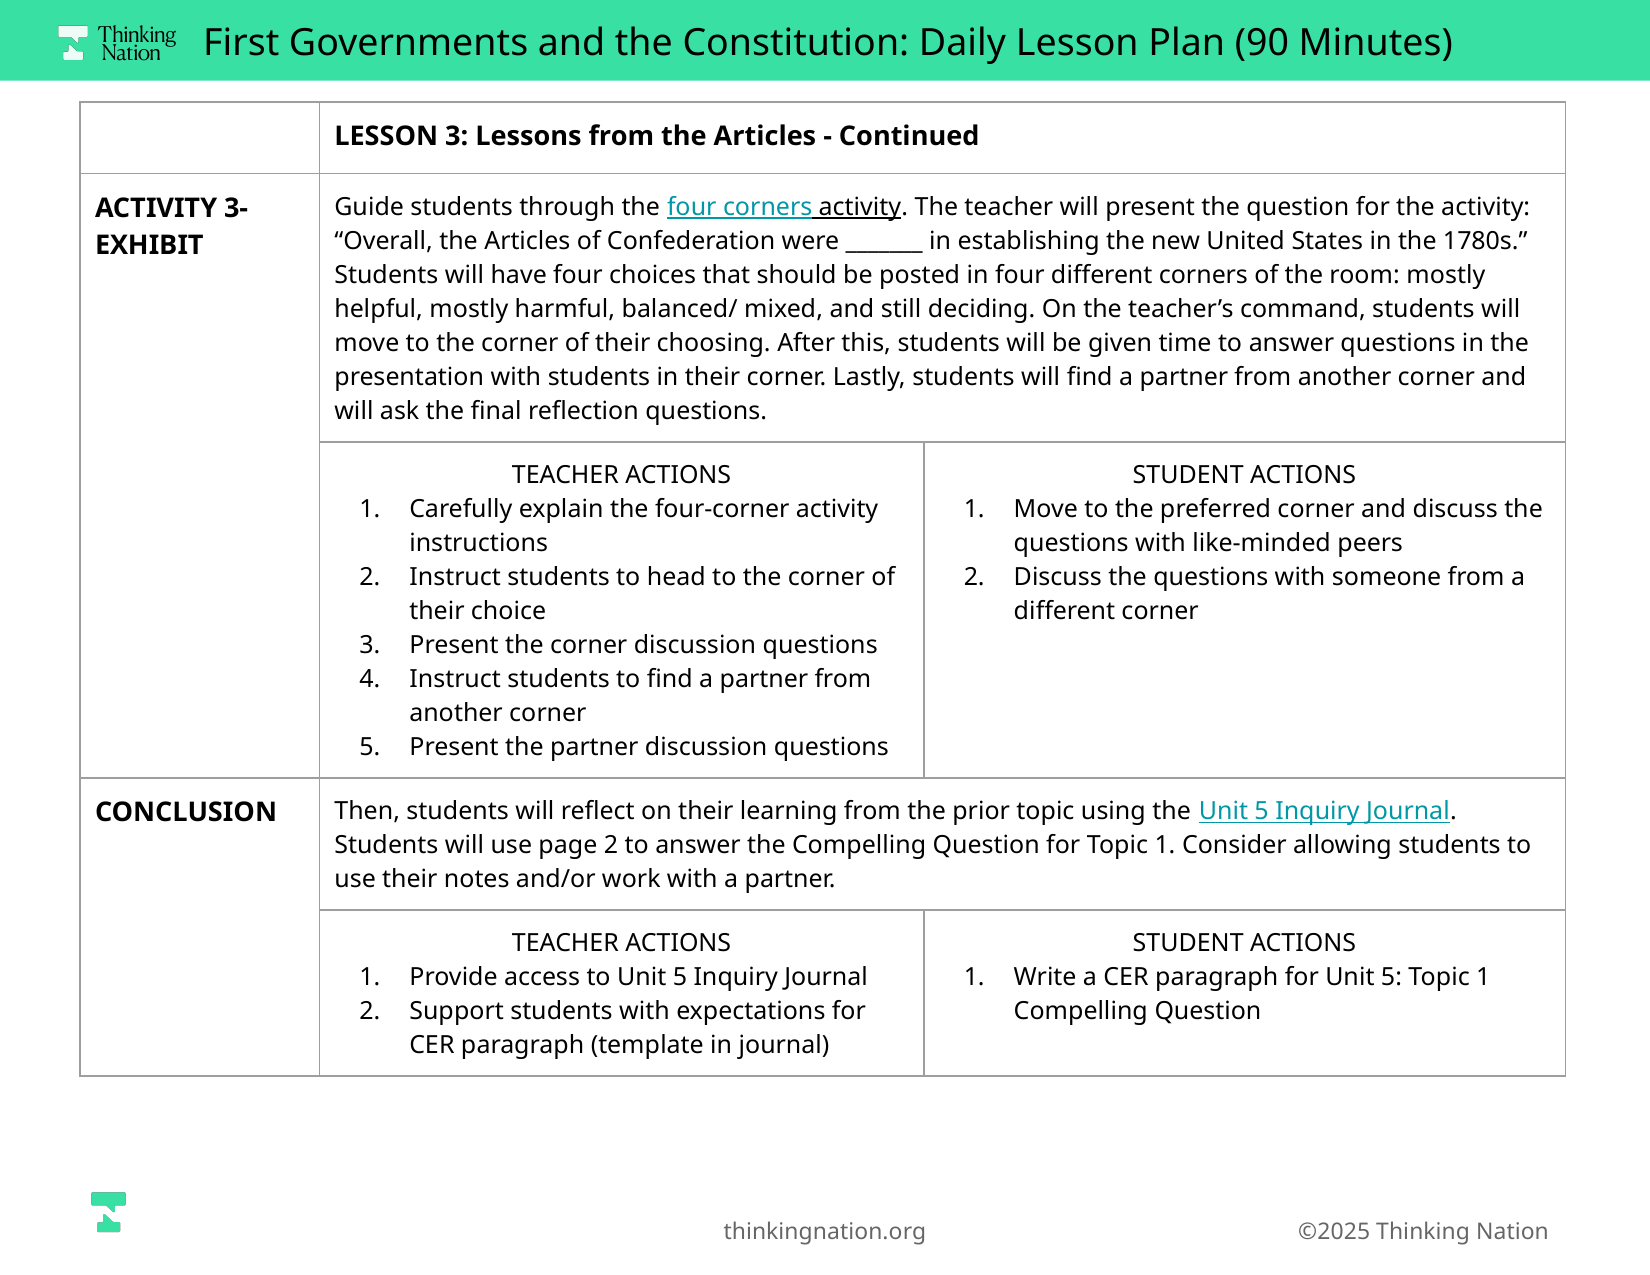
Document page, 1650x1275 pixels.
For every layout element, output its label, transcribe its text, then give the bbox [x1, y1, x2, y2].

table_cell Guide students through the four corners activity. The teacher will present the question for the activity: “Overall, the Articles of Confederation were _______ in establishing the new United States in the 1780s.” Students will have four choices that should be posted in four different corners of the room: mostly helpful, mostly harmful, balanced/ mixed, and still deciding. On the teacher’s command, students will move to the corner of their choosing. After this, students will be given time to answer questions in the presentation with students in their corner. Lastly, students will find a partner from another corner and will ask the final reflection questions. [320, 174, 1565, 441]
text_box ©2025 Thinking Nation [1174, 1200, 1566, 1240]
table_header LESSON 3: Lessons from the Articles - Continued [320, 103, 1565, 173]
table_cell STUDENT ACTIONS Write a CER paragraph for Unit 5: Topic 1 Compelling Question [925, 911, 1565, 1075]
table_cell CONCLUSION [81, 779, 319, 1075]
picture [45, 14, 180, 71]
picture [80, 1184, 136, 1240]
table_cell STUDENT ACTIONS Move to the preferred corner and discuss the questions with like-minded peers Discuss the questions with someone from a different corner [925, 443, 1565, 777]
table_header [81, 103, 319, 173]
text_box thinkingnation.org [629, 1200, 1021, 1240]
table_cell TEACHER ACTIONS Provide access to Unit 5 Inquiry Journal Support students with expectations for CER paragraph (template in journal) [320, 911, 923, 1075]
text_box First Governments and the Constitution: Daily Lesson Plan (90 Minutes) [0, 0, 1650, 81]
table_cell Then, students will reflect on their learning from the prior topic using the Unit 5 Inquiry Journal. Students will use page 2 to answer the Compelling Question for Topic 1. Consider allowing students to use their notes and/or work with a partner. [320, 779, 1565, 909]
table_cell ACTIVITY 3- EXHIBIT [81, 174, 319, 777]
table_cell TEACHER ACTIONS Carefully explain the four-corner activity instructions Instruct students to head to the corner of their choice Present the corner discussion questions Instruct students to find a partner from another corner Present the partner discussion questions [320, 443, 923, 777]
